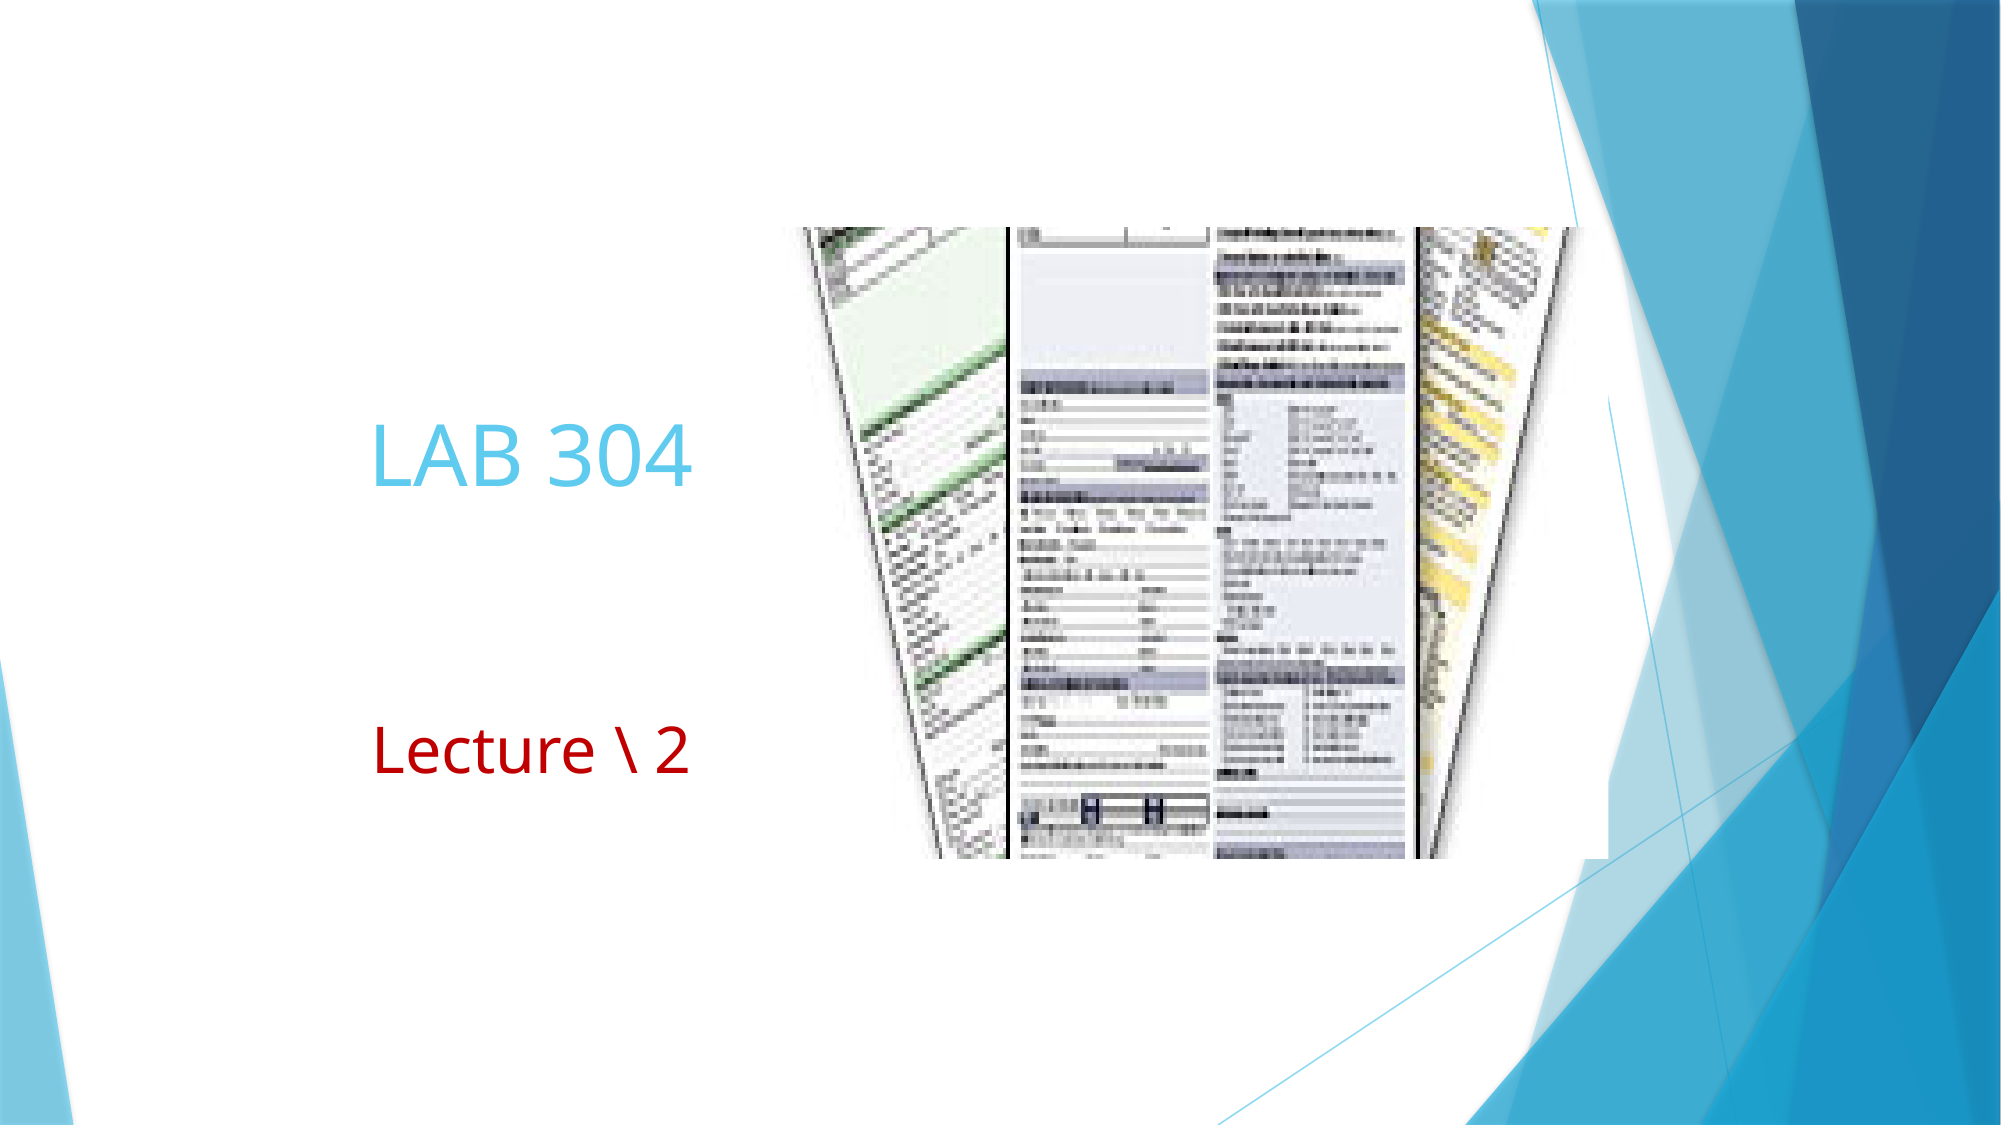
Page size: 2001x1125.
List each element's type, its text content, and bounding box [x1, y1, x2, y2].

title LAB 304 Lecture \ 2 [350, 290, 713, 795]
picture [778, 226, 1609, 859]
